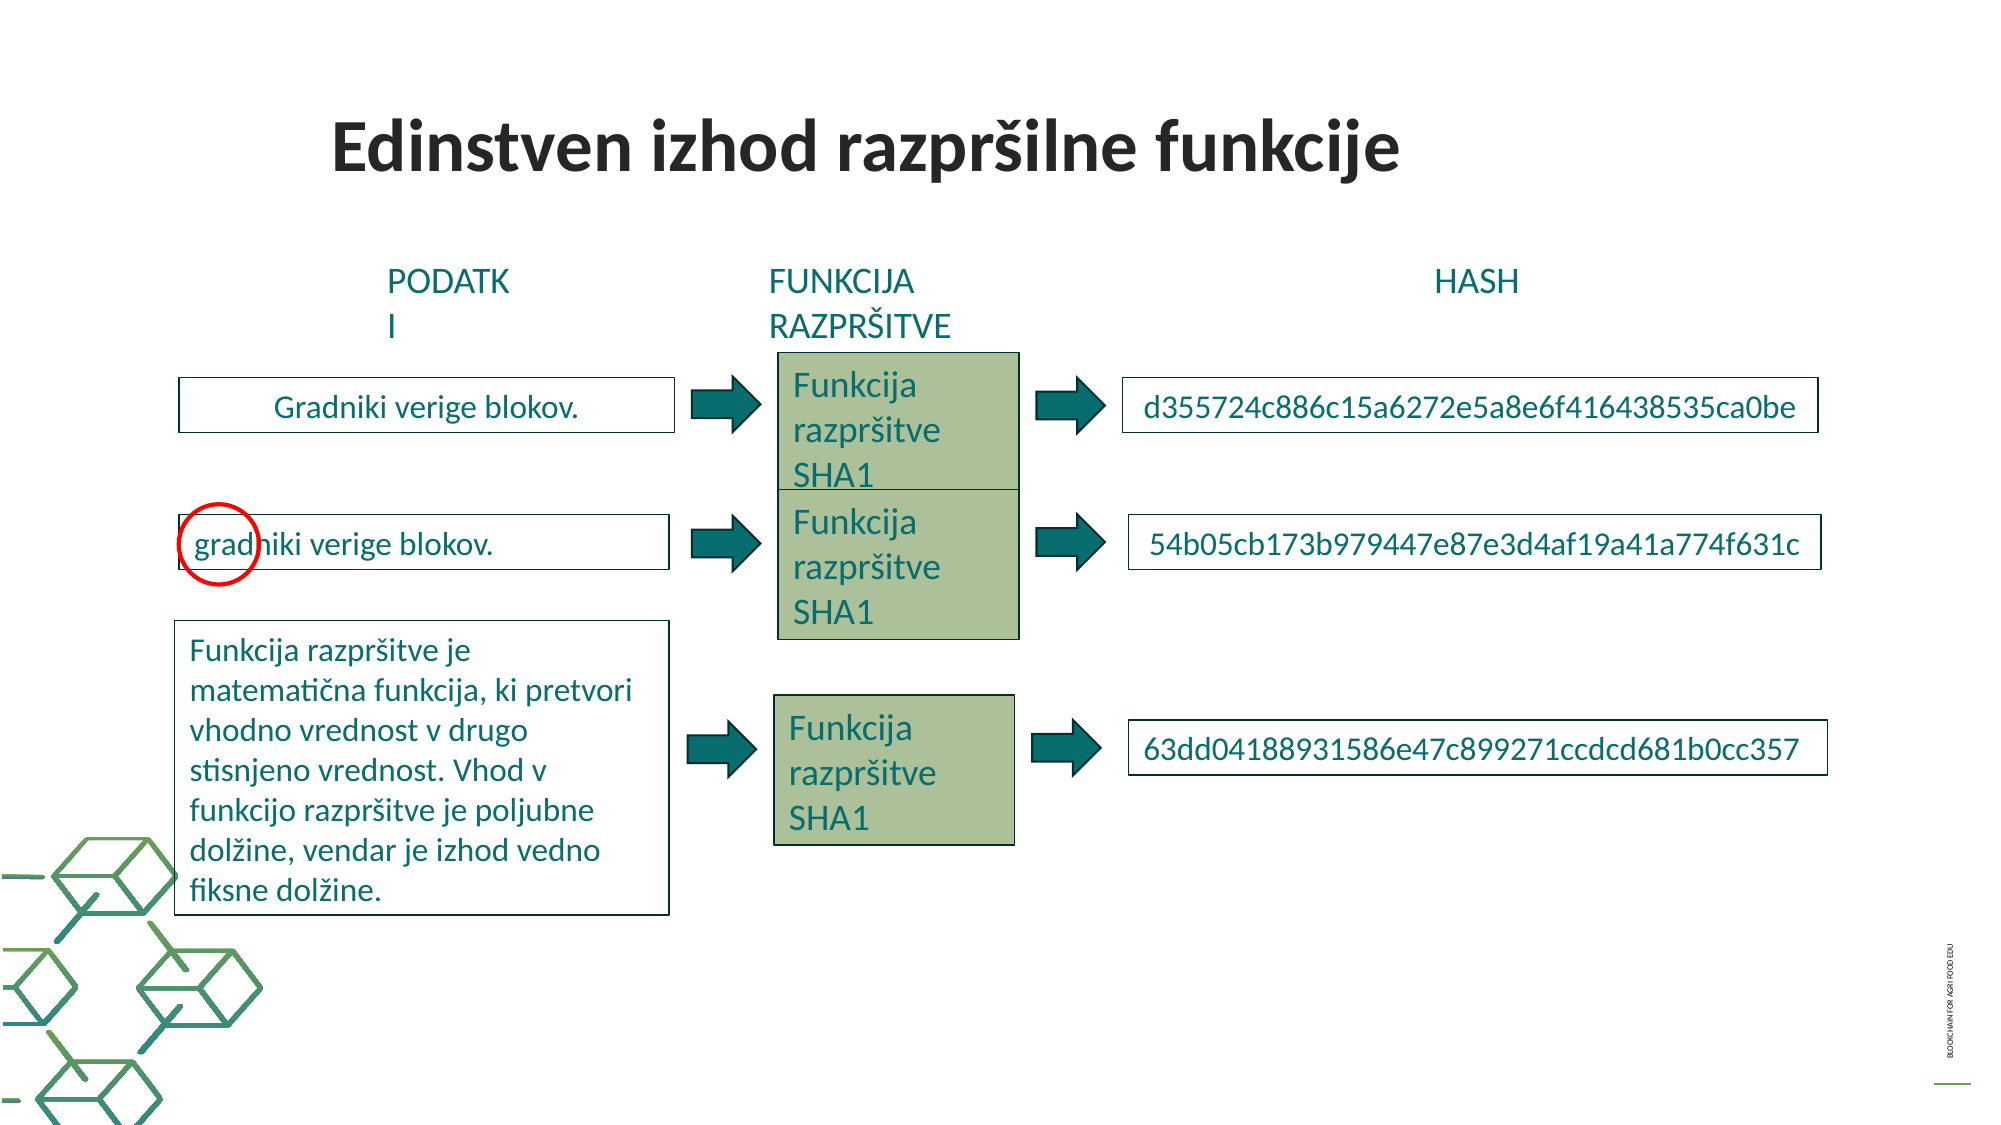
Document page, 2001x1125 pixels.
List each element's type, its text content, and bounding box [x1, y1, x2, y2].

text_box [1036, 377, 1105, 434]
text_box gradniki verige blokov. [247, 514, 670, 570]
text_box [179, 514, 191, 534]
text_box [691, 515, 761, 572]
text_box Funkcija razpršitve SHA1 [773, 695, 1015, 846]
text_box Funkcija razpršitve je matematična funkcija, ki pretvori vhodno vrednost v drugo stisnjeno vrednost. Vhod v funkcijo razpršitve je poljubne dolžine, vendar je izhod vedno fiksne dolžine. [174, 620, 670, 916]
text_box [1036, 514, 1105, 570]
text_box [178, 504, 260, 585]
text_box d355724c886c15a6272e5a8e6f416438535ca0be [1122, 377, 1818, 433]
text_box Funkcija razpršitve SHA1 [778, 354, 1019, 489]
text_box PODATKI [372, 248, 534, 354]
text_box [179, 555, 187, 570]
text_box FUNKCIJA RAZPRŠITVE [753, 249, 1044, 354]
list Edinstven izhod razpršilne funkcije [316, 99, 1869, 267]
text_box [687, 721, 757, 778]
text_box Funkcija razpršitve SHA1 [778, 489, 1019, 640]
text_box Gradniki verige blokov. [179, 377, 675, 433]
text_box 63dd04188931586e47c899271ccdcd681b0cc357 [1128, 720, 1828, 775]
text_box HASH [1419, 248, 1537, 309]
text_box [1032, 720, 1101, 776]
text_box 54b05cb173b979447e87e3d4af19a41a774f631c [1128, 514, 1822, 570]
text_box [691, 376, 761, 432]
